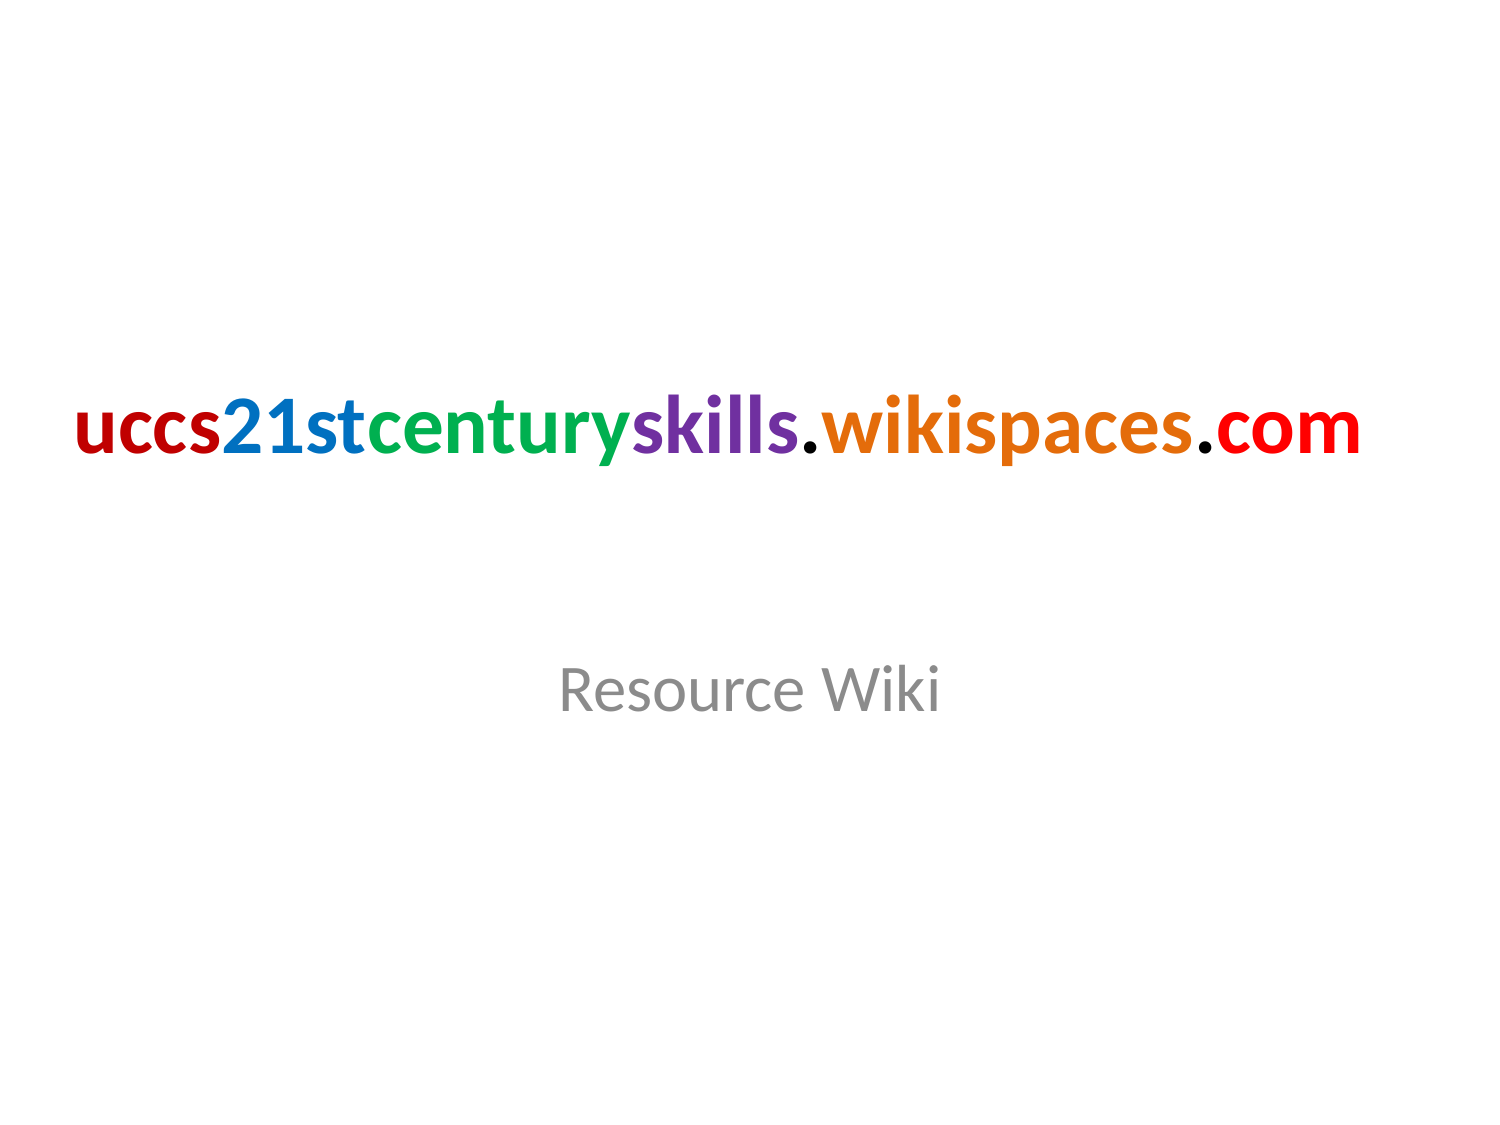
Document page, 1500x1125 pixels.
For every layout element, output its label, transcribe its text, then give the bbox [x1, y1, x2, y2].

subtitle Resource Wiki [225, 637, 1275, 925]
title uccs21stcenturyskills.wikispaces.com [50, 349, 1388, 591]
